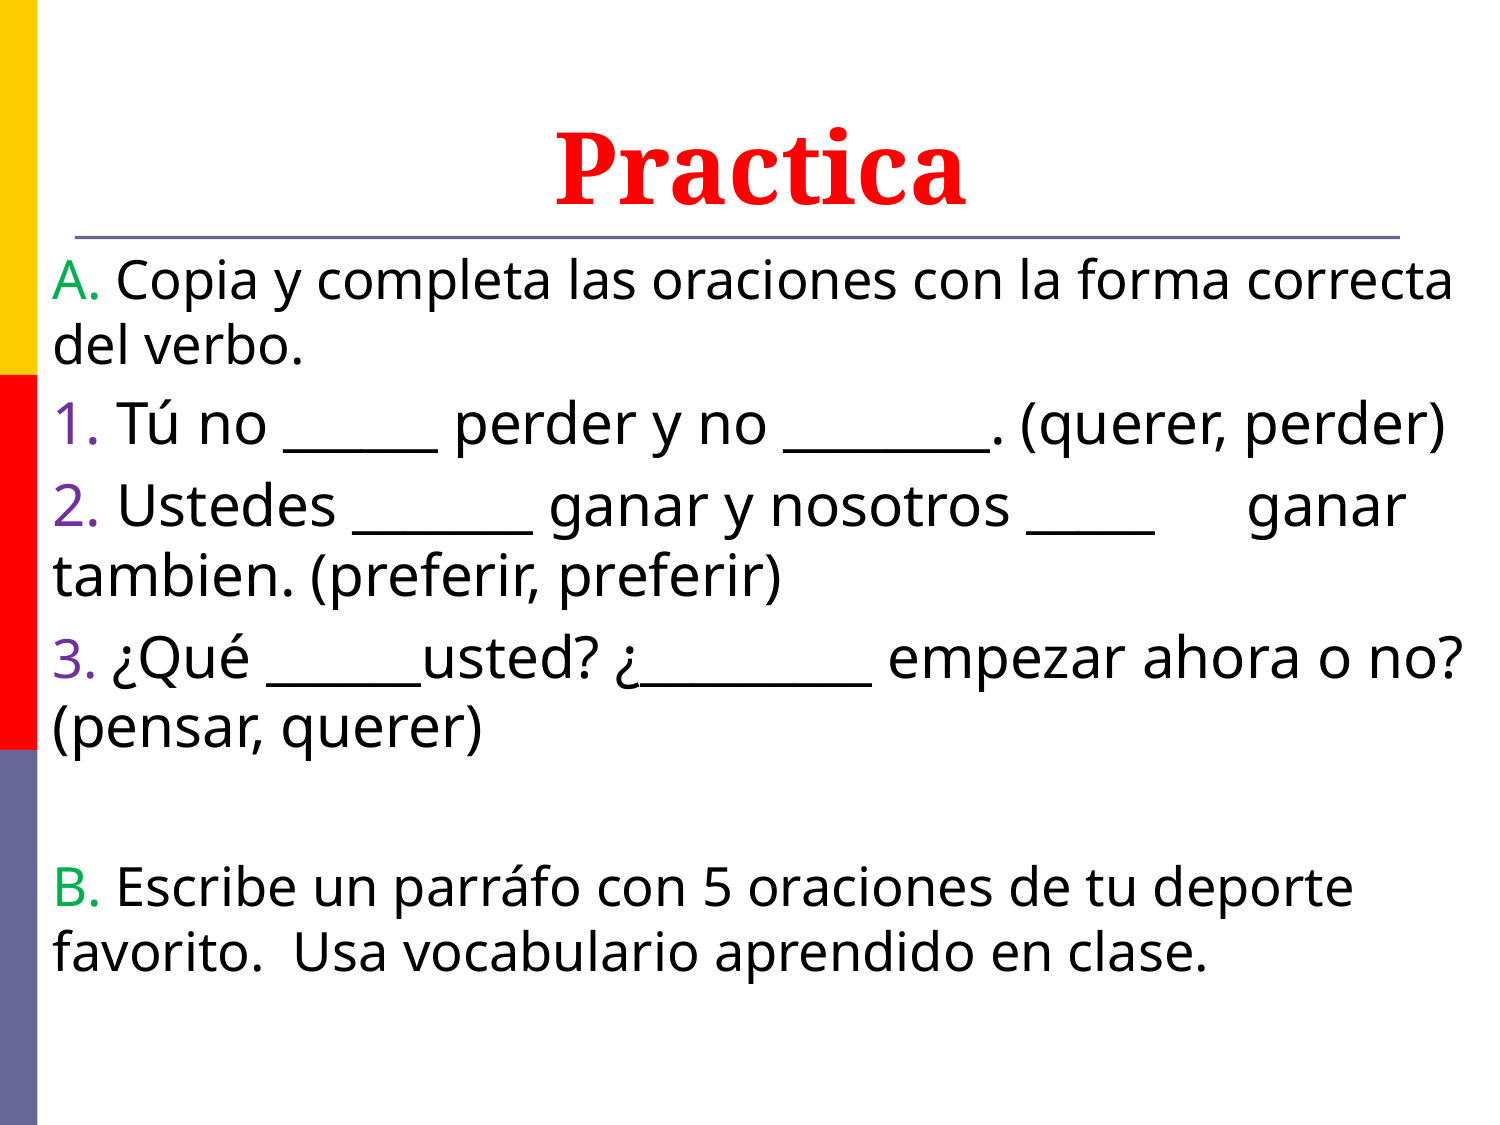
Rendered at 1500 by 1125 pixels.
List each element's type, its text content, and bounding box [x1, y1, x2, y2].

text_box A. Copia y completa las oraciones con la forma correcta del verbo. 1. Tú no ______ perder y no ________. (querer, perder) 2. Ustedes _______ ganar y nosotros _____ ganar tambien. (preferir, preferir) 3. ¿Qué ______usted? ¿_________ empezar ahora o no? (pensar, querer) B. Escribe un parráfo con 5 oraciones de tu deporte favorito. Usa vocabulario aprendido en clase. [37, 237, 1500, 1113]
text_box Practica [87, 45, 1438, 233]
